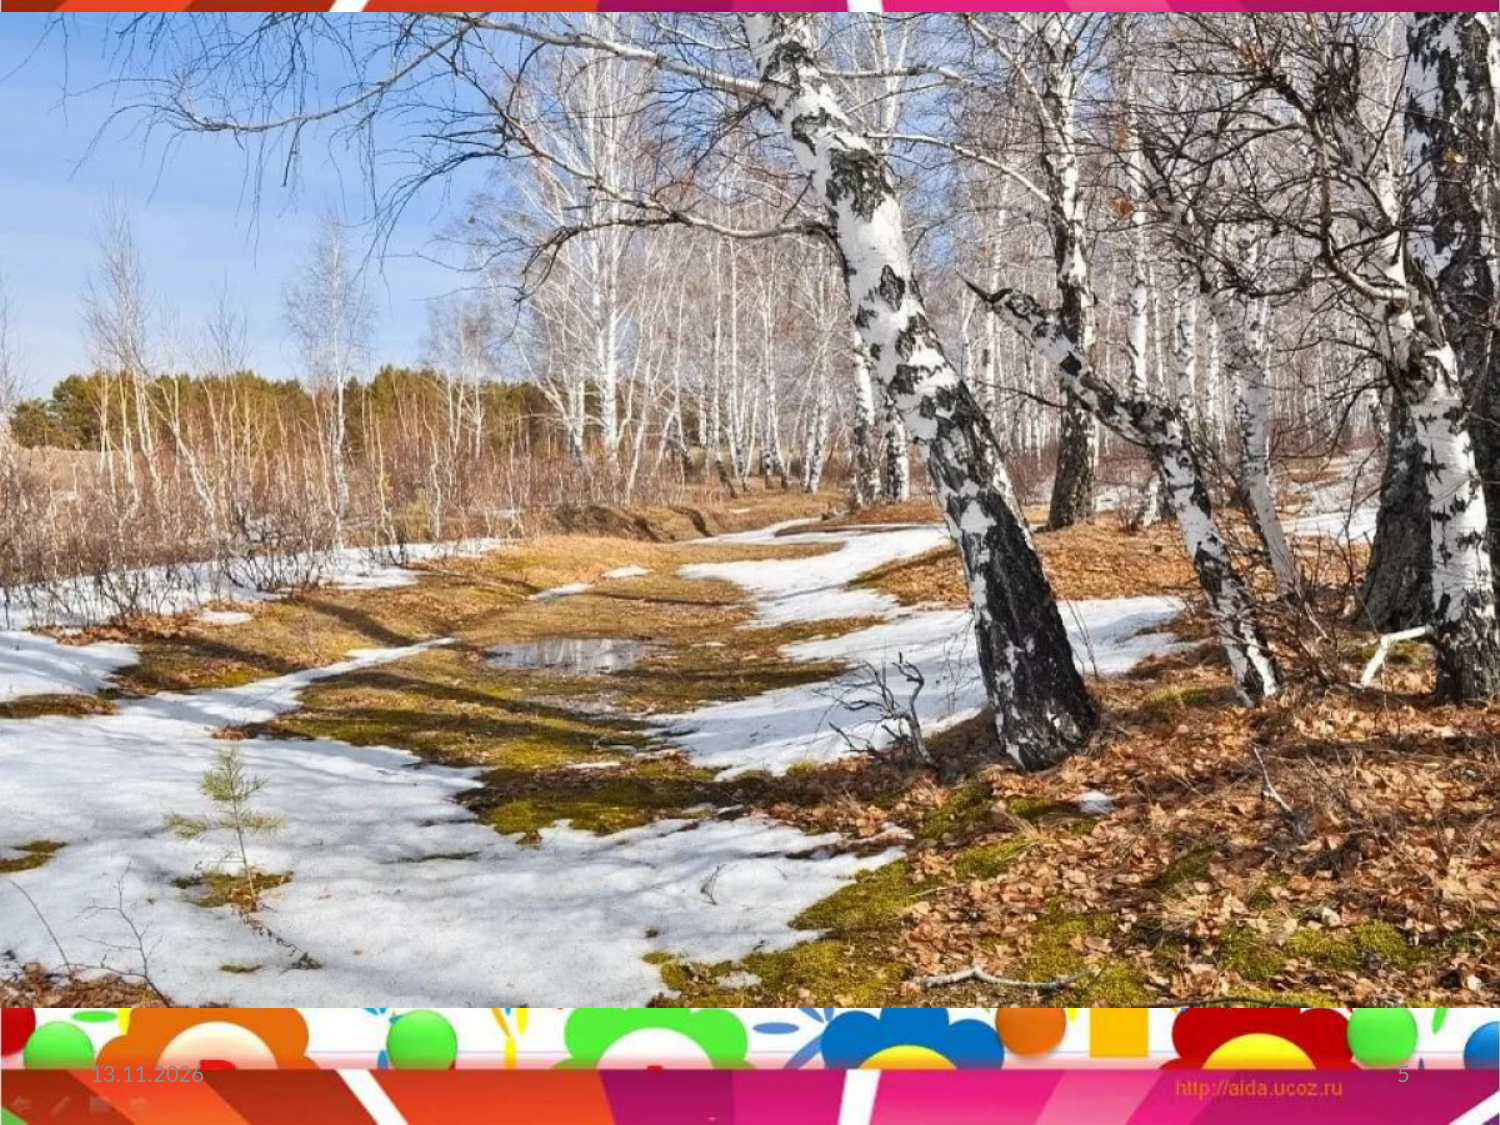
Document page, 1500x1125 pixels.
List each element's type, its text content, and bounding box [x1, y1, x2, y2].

slide_number 5 [1074, 1042, 1425, 1103]
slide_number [75, 1042, 425, 1103]
picture [0, 0, 1500, 1125]
